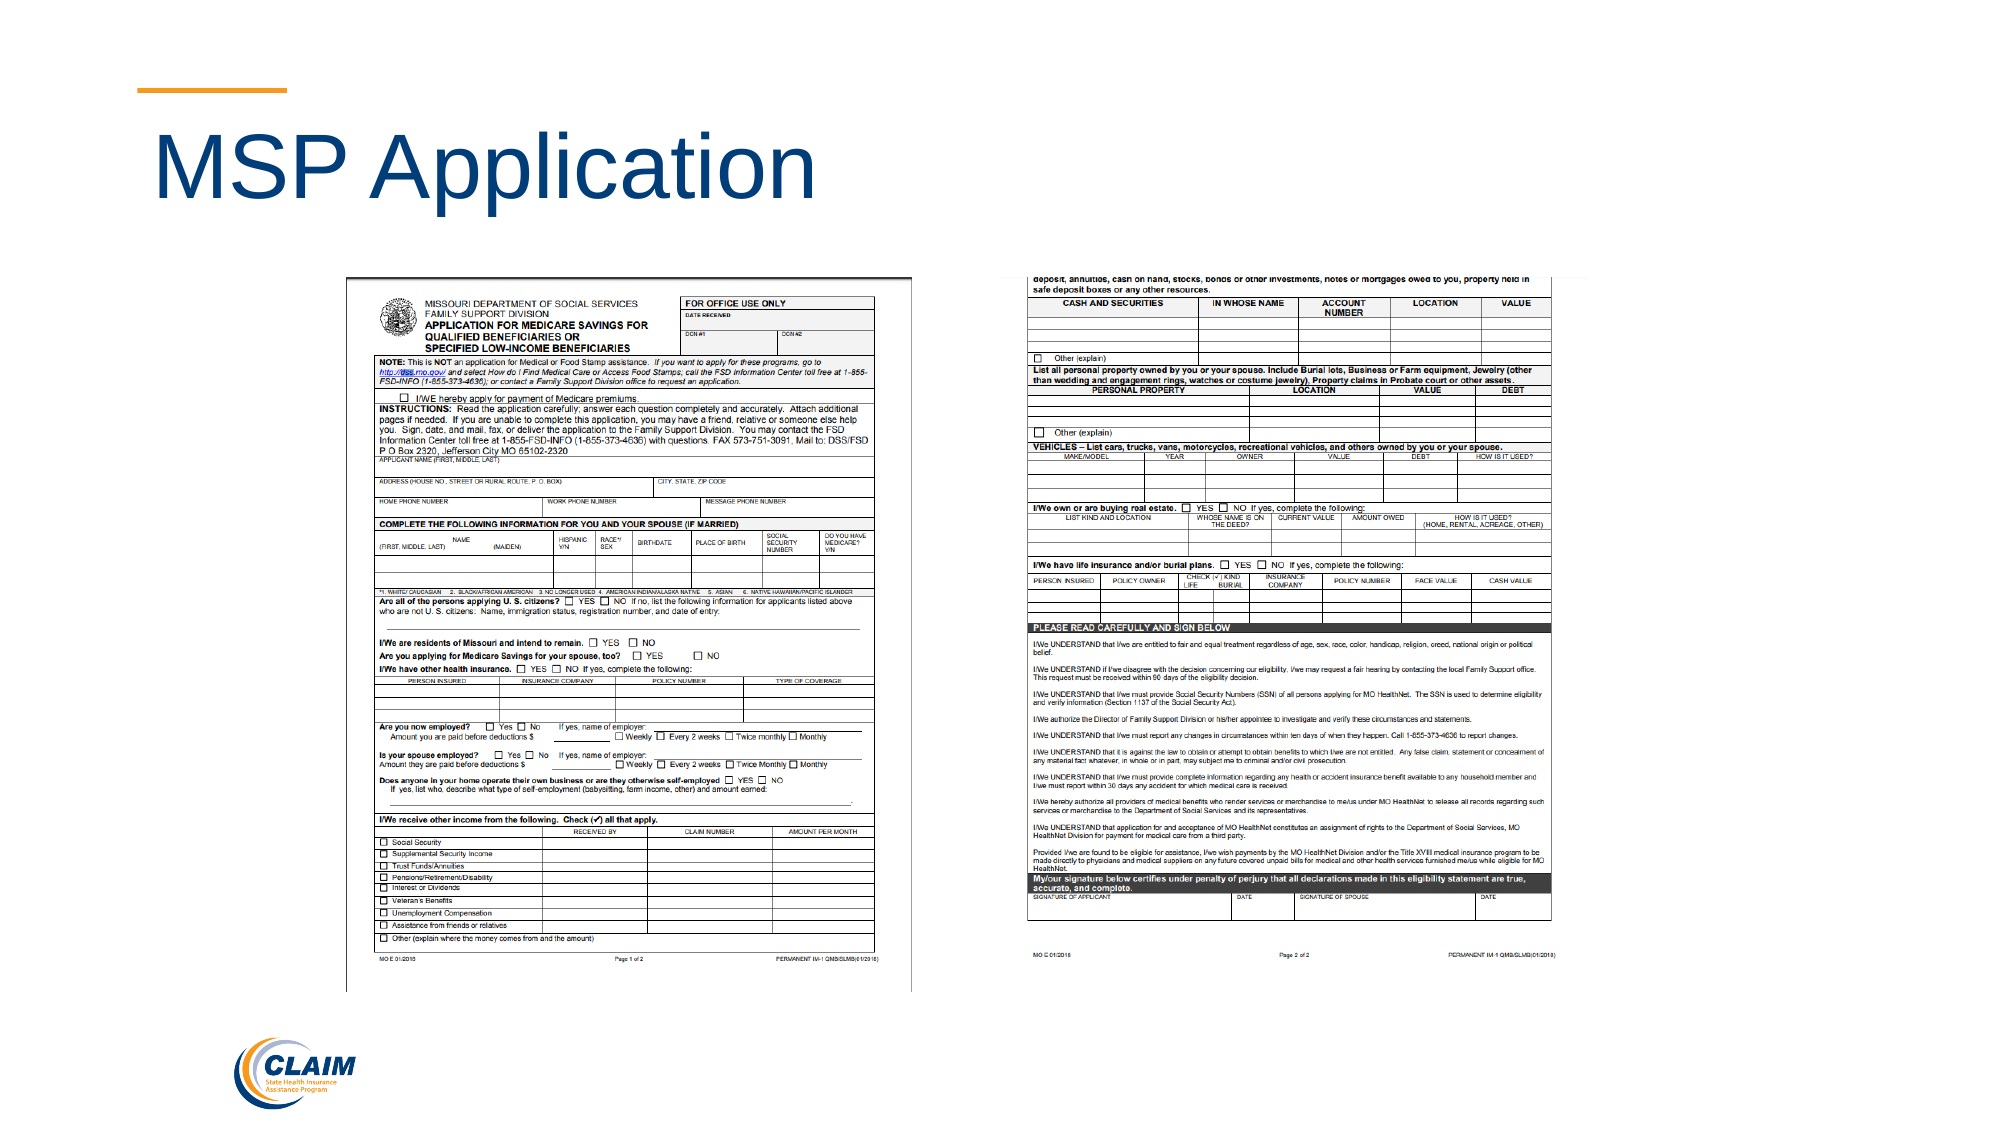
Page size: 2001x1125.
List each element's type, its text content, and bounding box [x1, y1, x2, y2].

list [346, 277, 912, 992]
title MSP Application [137, 59, 1863, 278]
picture [999, 277, 1589, 992]
picture [208, 1016, 377, 1125]
